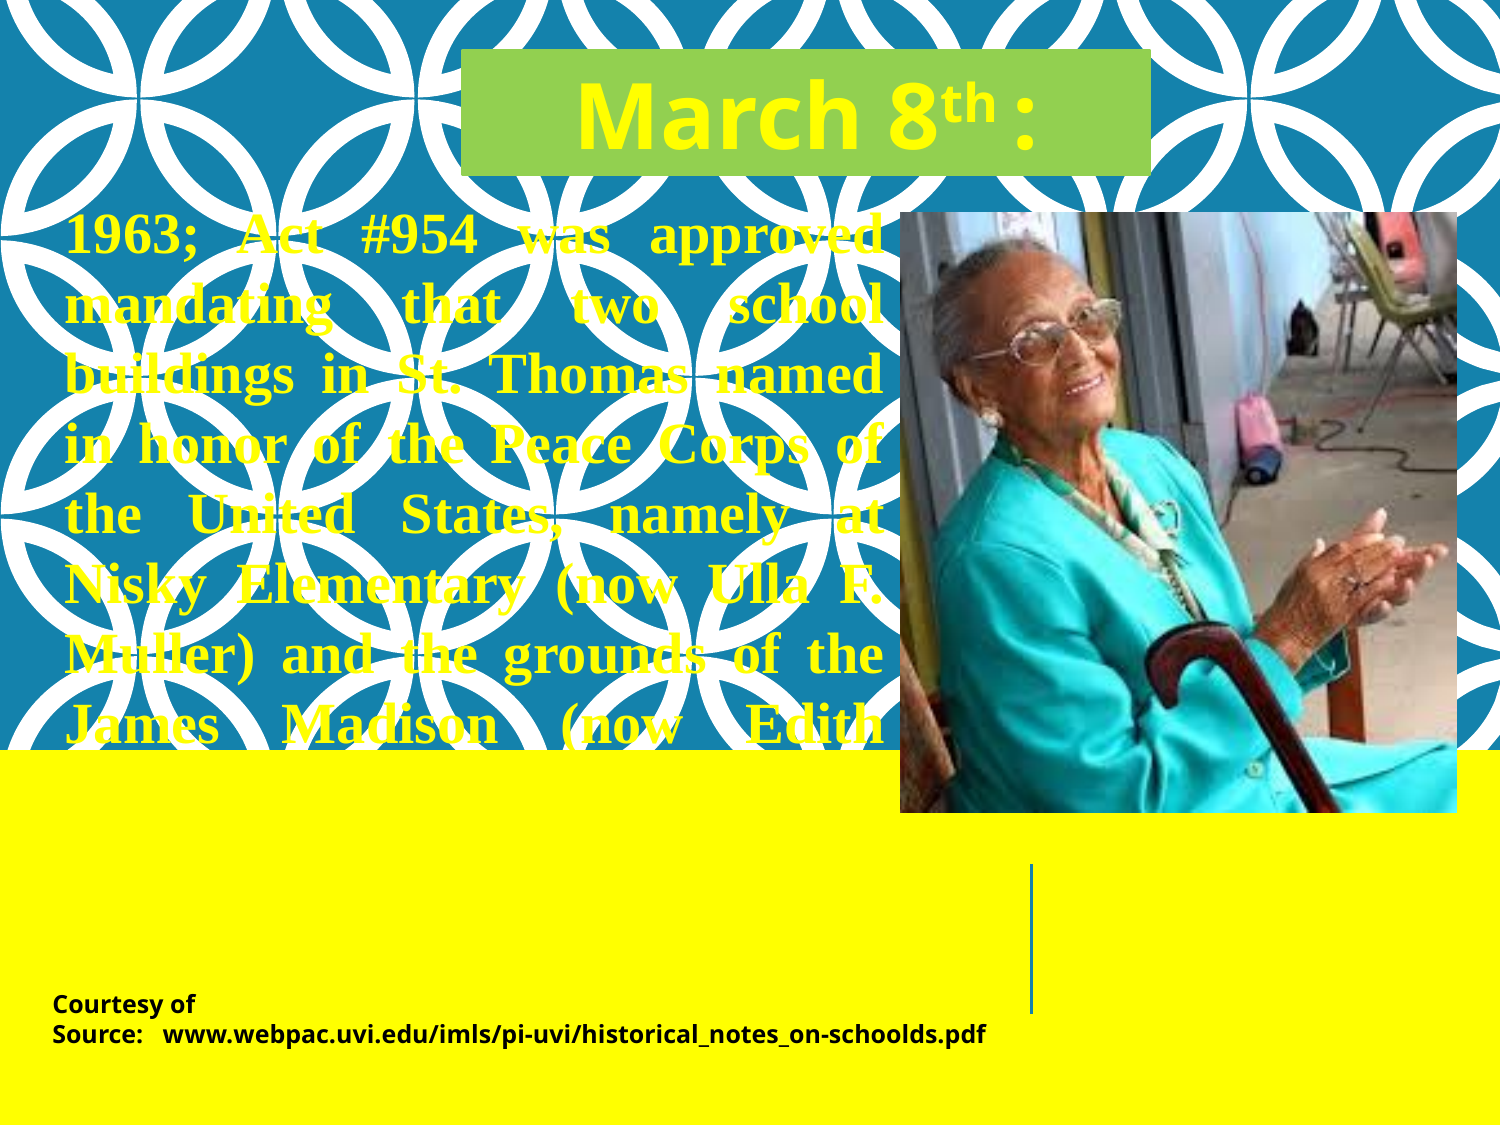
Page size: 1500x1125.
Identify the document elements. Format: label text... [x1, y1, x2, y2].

text_box Courtesy of Source: www.webpac.uvi.edu/imls/pi-uvi/historical_notes_on-schoolds.pdf [37, 981, 1463, 1087]
text_box 1963; Act #954 was approved mandating that two school buildings in St. Thomas named in honor of the Peace Corps of the United States, namely at Nisky Elementary (now Ulla F. Muller) and the grounds of the James Madison (now Edith Williams) Schools, be known as the Peace Corps Building. [50, 187, 900, 902]
text_box March 8th : [461, 49, 1151, 176]
picture [899, 212, 1457, 813]
